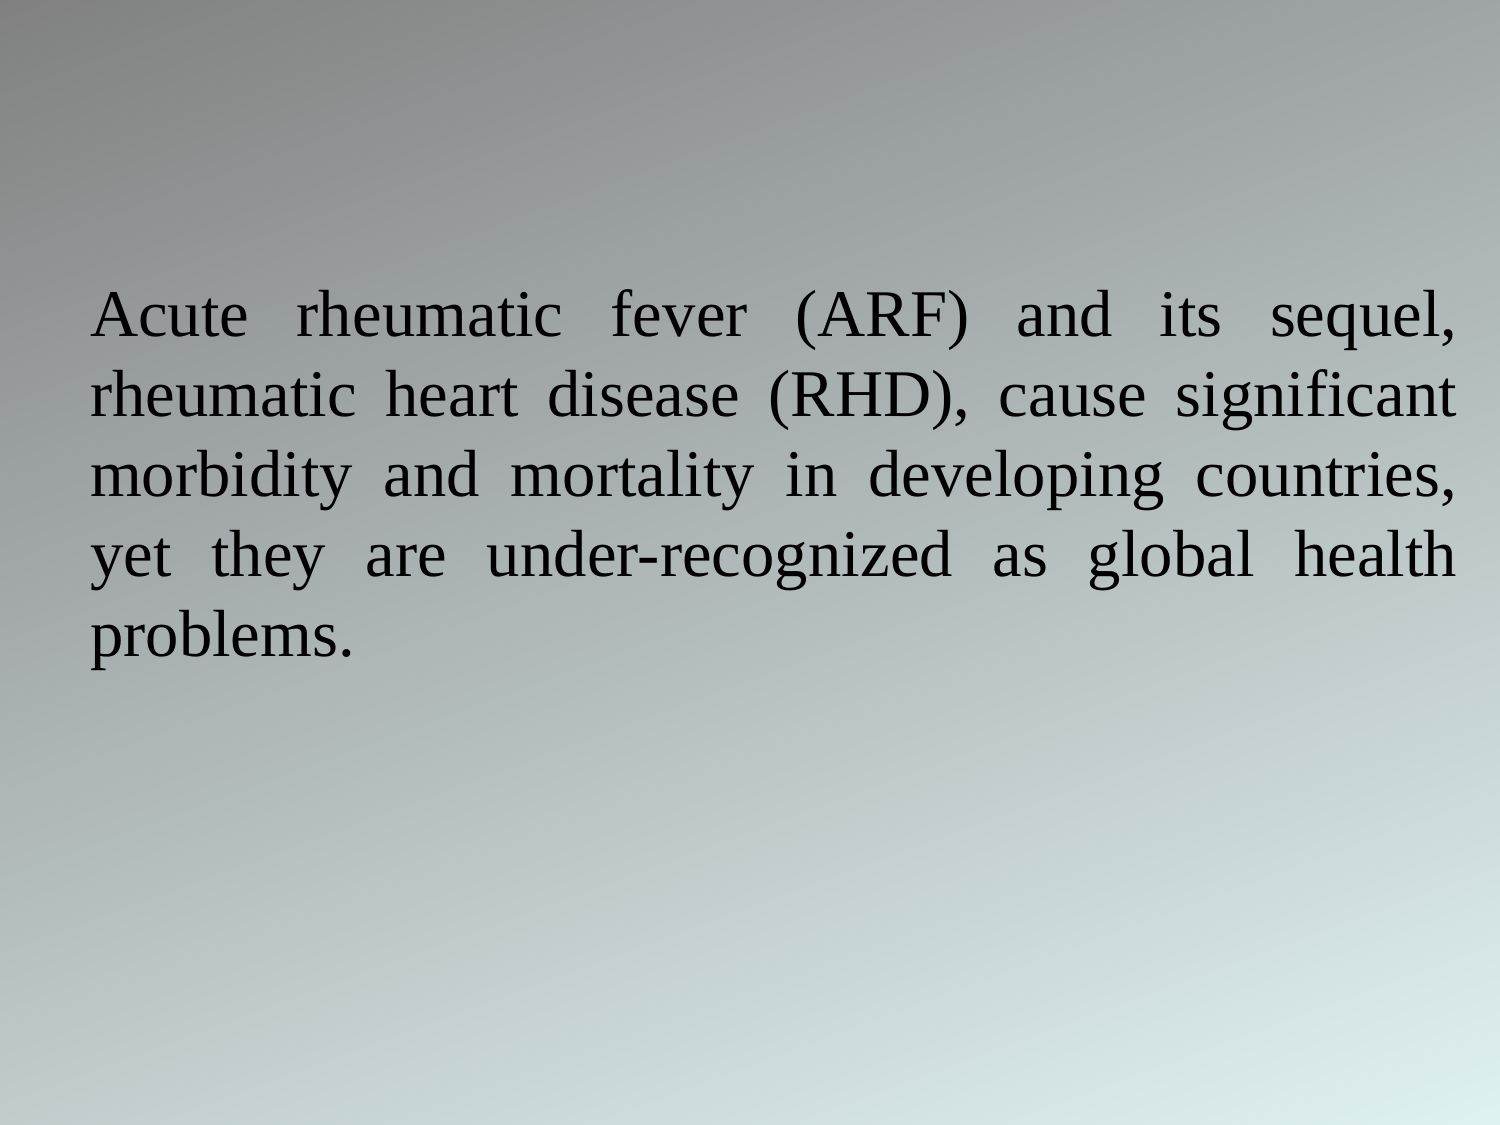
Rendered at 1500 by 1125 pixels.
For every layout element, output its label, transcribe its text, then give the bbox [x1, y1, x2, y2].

list Acute rheumatic fever (ARF) and its sequel, rheumatic heart disease (RHD), cause significant morbidity and mortality in developing countries, yet they are under-recognized as global health problems. [75, 262, 1475, 1005]
